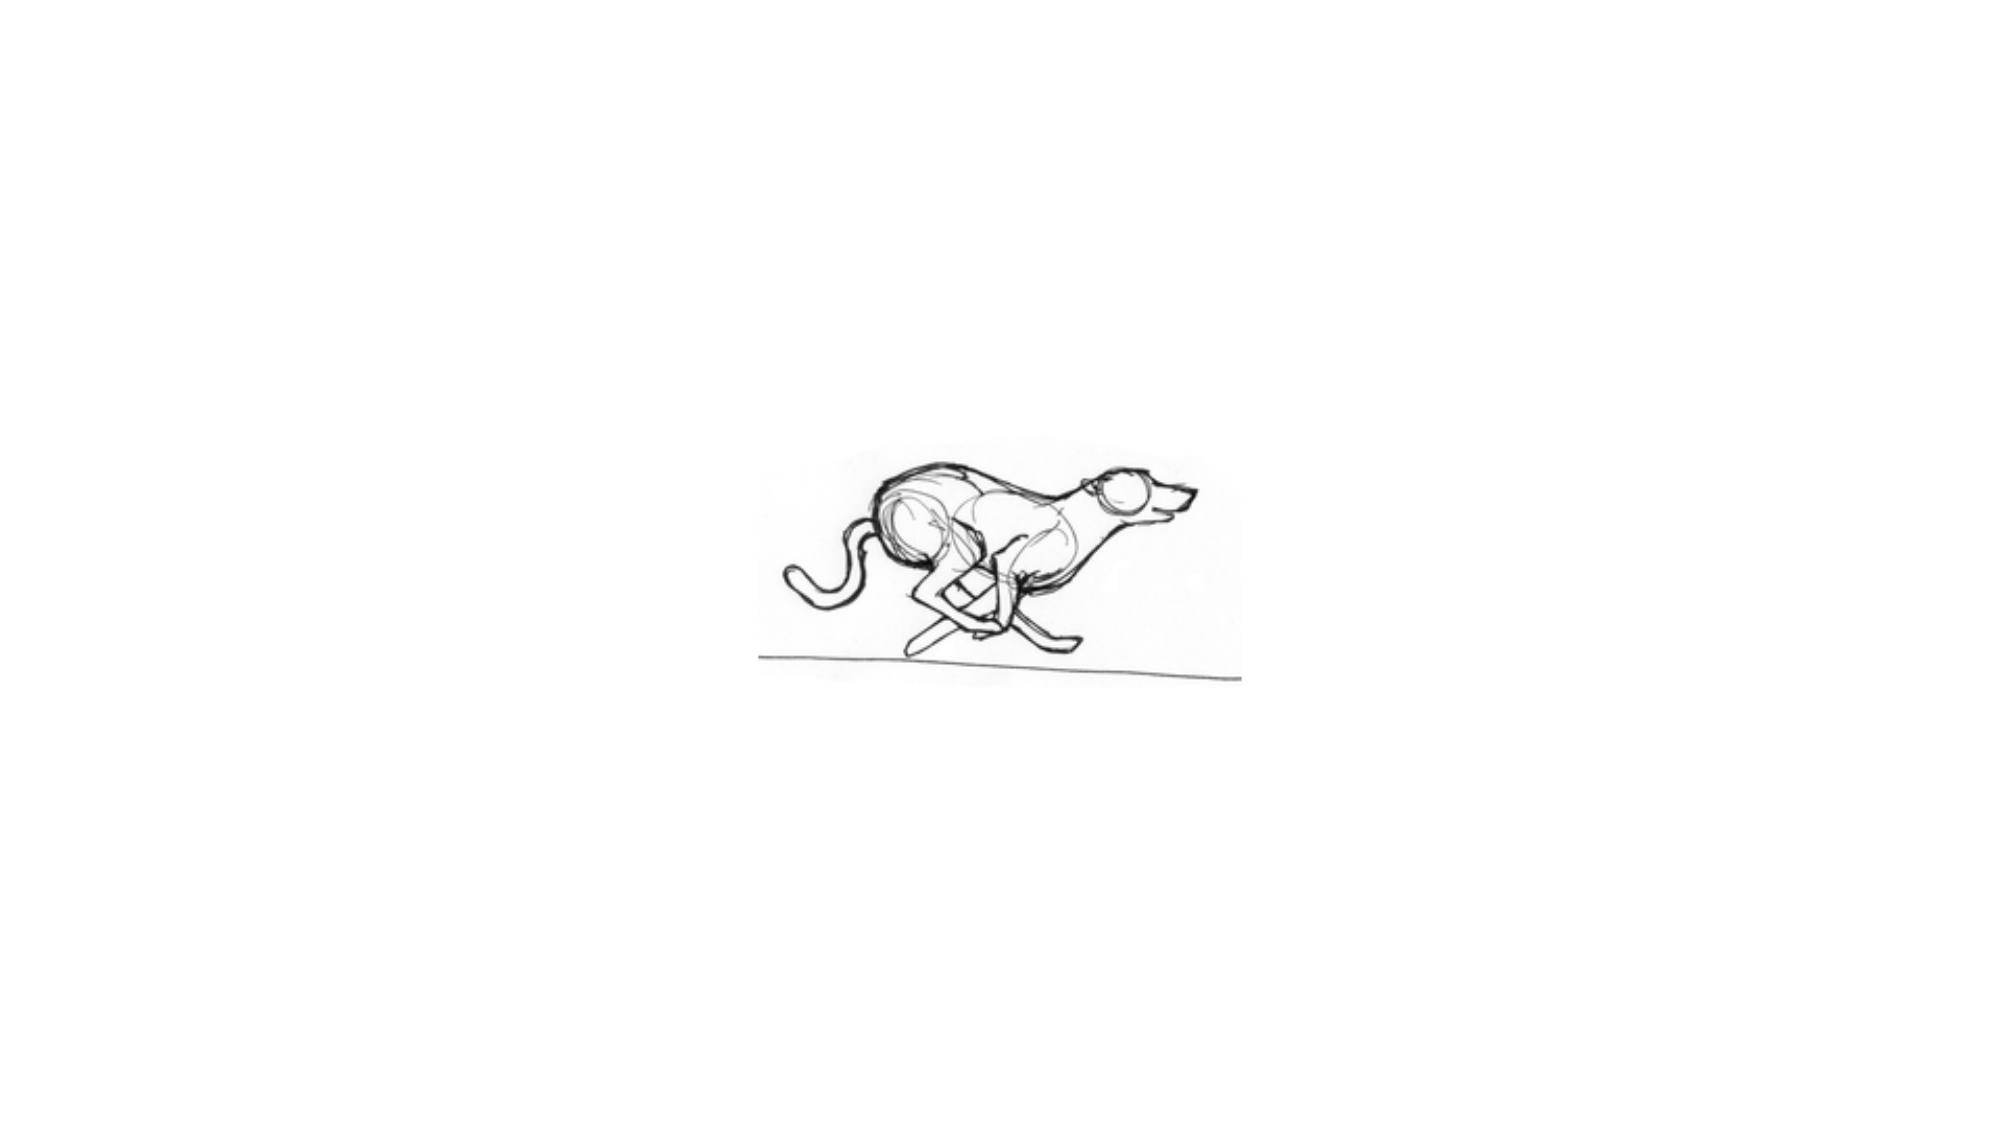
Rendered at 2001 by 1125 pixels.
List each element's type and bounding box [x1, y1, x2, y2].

text_box [758, 412, 1242, 713]
